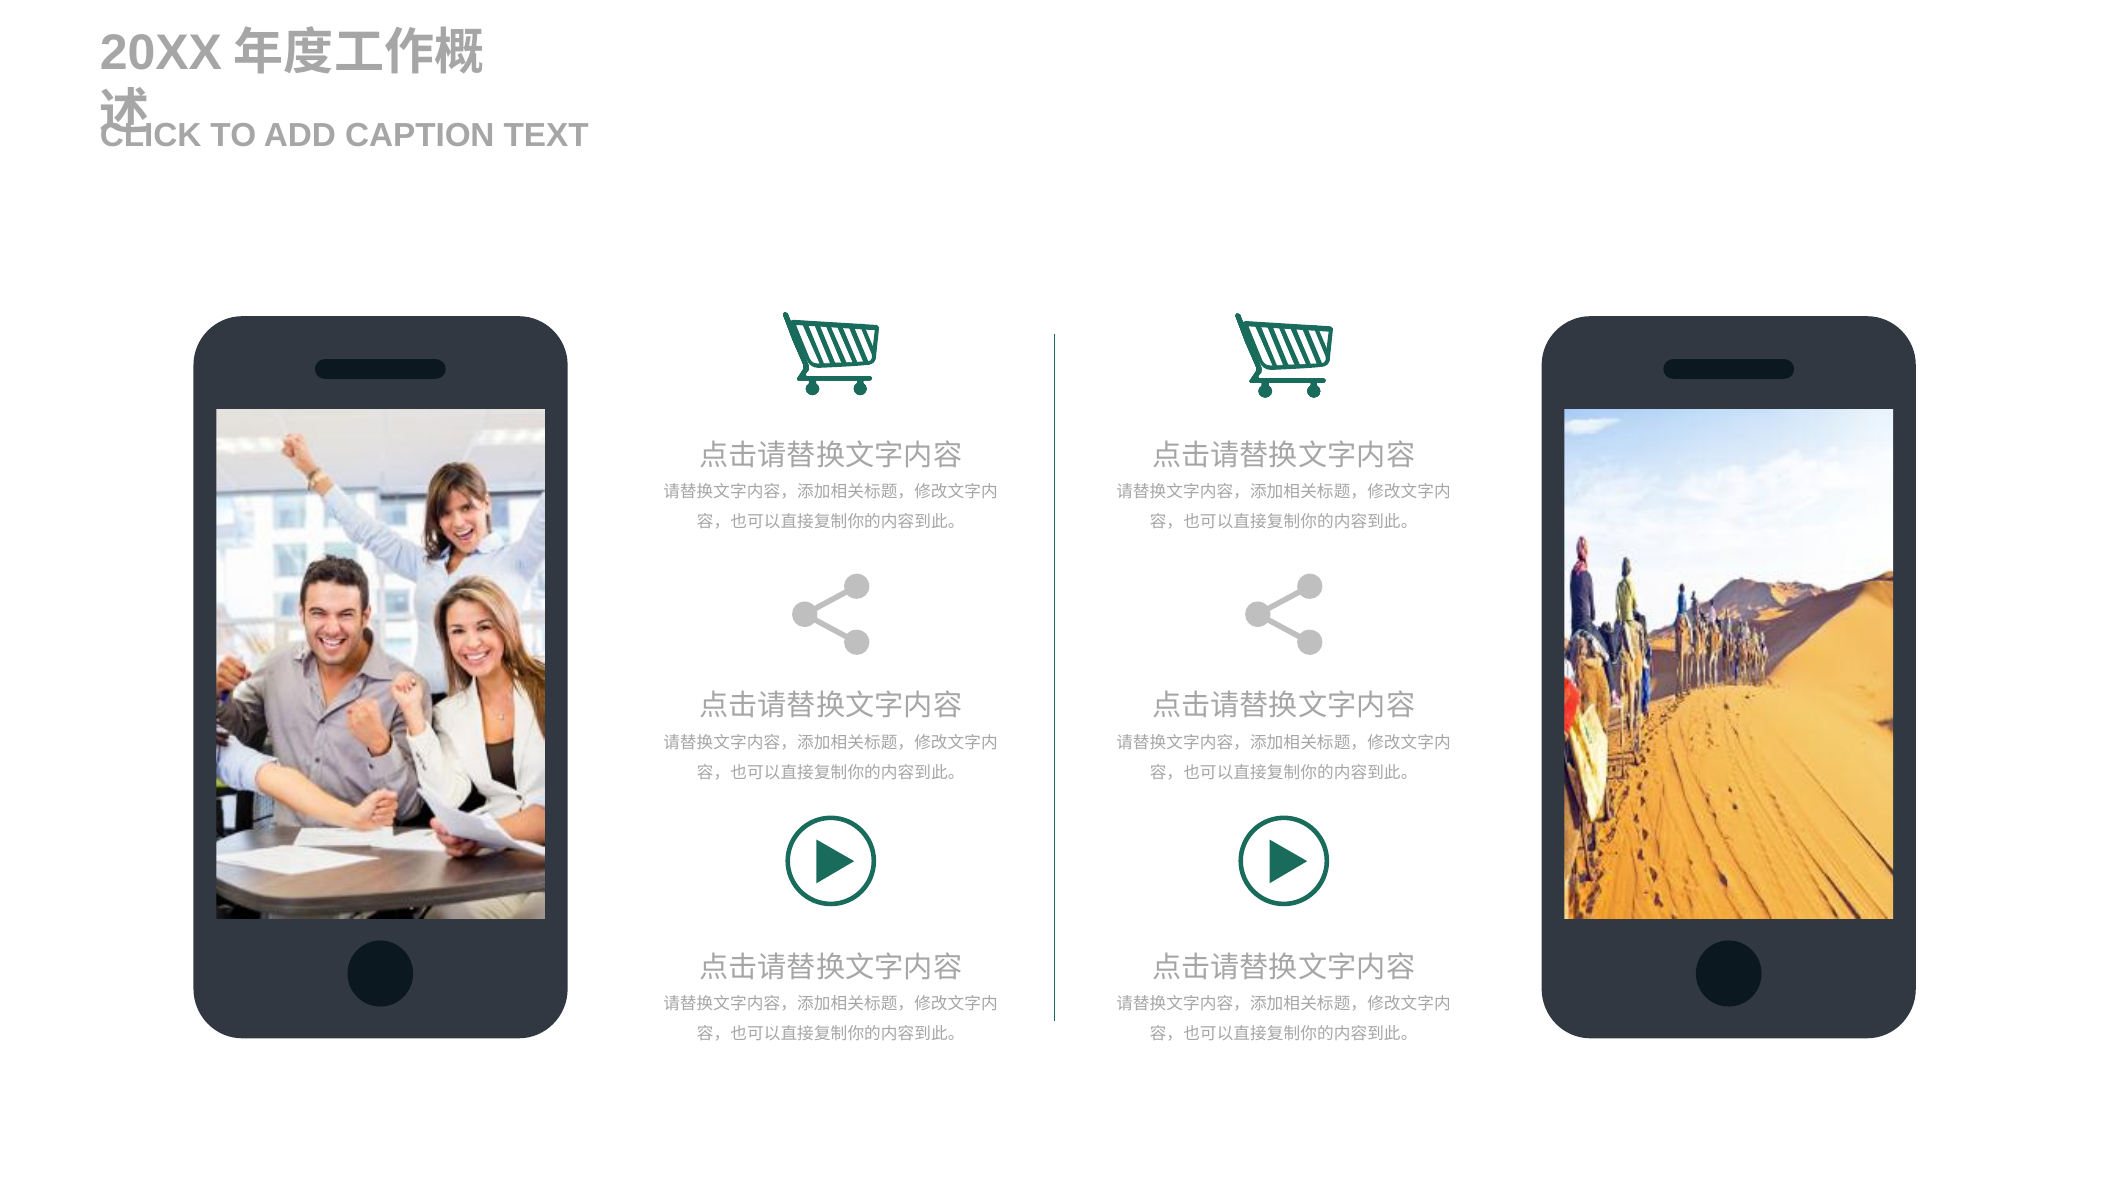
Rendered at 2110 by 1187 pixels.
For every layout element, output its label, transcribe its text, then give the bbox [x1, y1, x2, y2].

text_box 20XX年度工作概述 [99, 19, 534, 113]
text_box CLICK TO ADD CAPTION TEXT [99, 113, 629, 154]
text_box 点击请替换文字内容 请替换文字内容，添加相关标题，修改文字内容，也可以直接复制你的内容到此。 [1109, 1039, 1458, 1044]
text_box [782, 312, 880, 316]
text_box 点击请替换文字内容 请替换文字内容，添加相关标题，修改文字内容，也可以直接复制你的内容到此。 [655, 1039, 1006, 1044]
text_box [193, 316, 1916, 1039]
